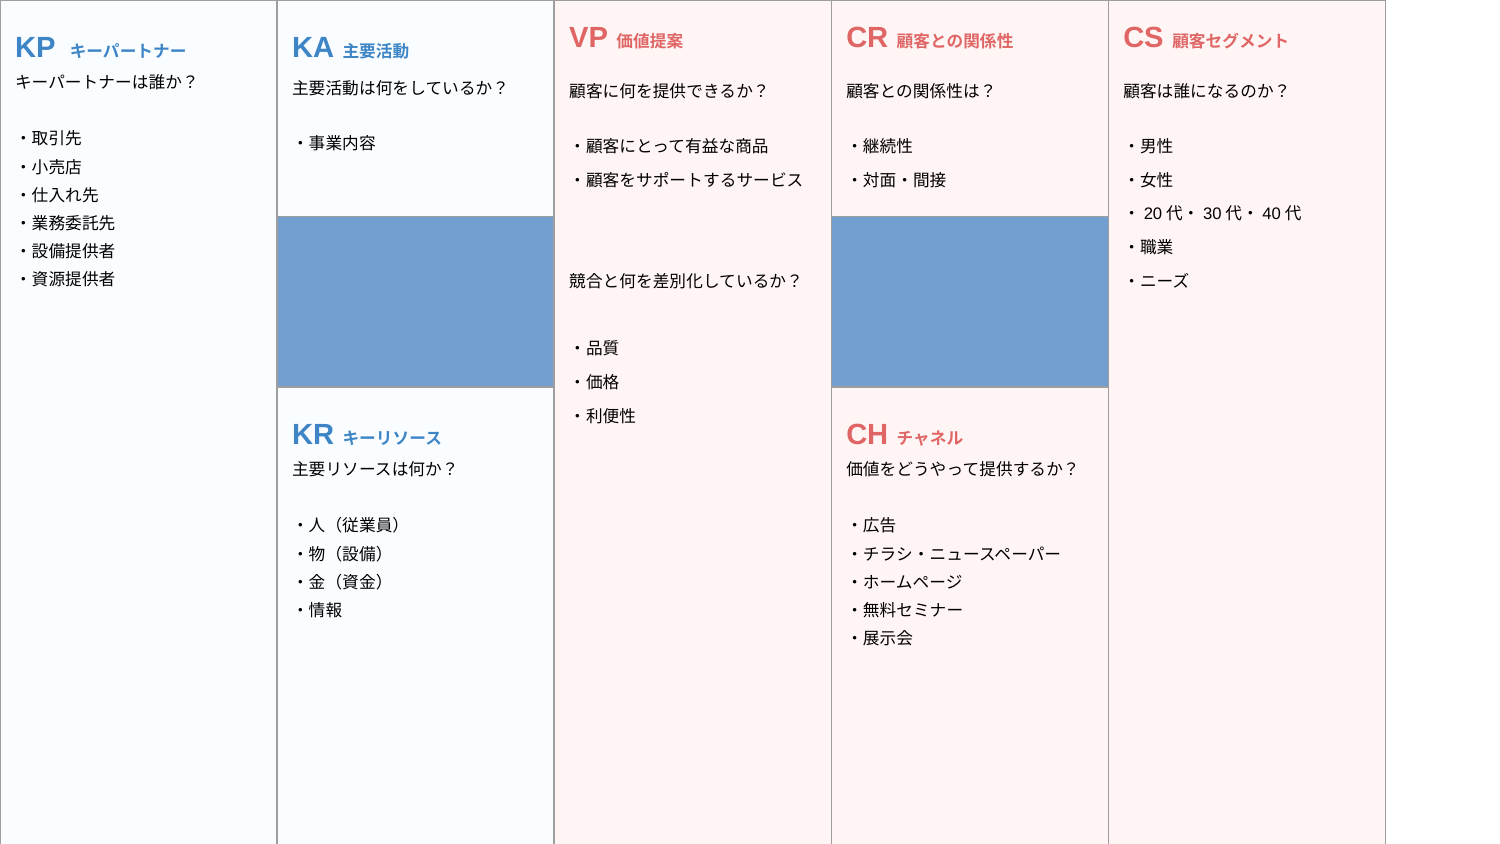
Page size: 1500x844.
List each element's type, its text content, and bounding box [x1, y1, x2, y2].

table_cell CH チャネル 価値をどうやって提供するか？ ・広告 ・チラシ・ニュースペーパー ・ホームページ ・無料セミナー ・展示会 [832, 388, 1108, 844]
table_header CS 顧客セグメント 顧客は誰になるのか？ ・男性 ・女性 ・20代・30代・40代 ・職業 ・ニーズ [1109, 1, 1385, 844]
table_cell KR キーリソース 主要リソースは何か？ ・人（従業員） ・物（設備） ・金（資金） ・情報 [278, 388, 553, 844]
table_header KP キーパートナー キーパートナーは誰か？ ・取引先 ・小売店 ・仕入れ先 ・業務委託先 ・設備提供者 ・資源提供者 [1, 1, 276, 844]
table_header VP 価値提案 顧客に何を提供できるか？ ・顧客にとって有益な商品 ・顧客をサポートするサービス 競合と何を差別化しているか？ ・品質 ・価格 ・利便性 [555, 1, 831, 844]
table_header CR 顧客との関係性 顧客との関係性は？ ・継続性 ・対面・間接 [832, 1, 1108, 216]
table_header KA 主要活動 主要活動は何をしているか？ ・事業内容 [278, 1, 553, 216]
